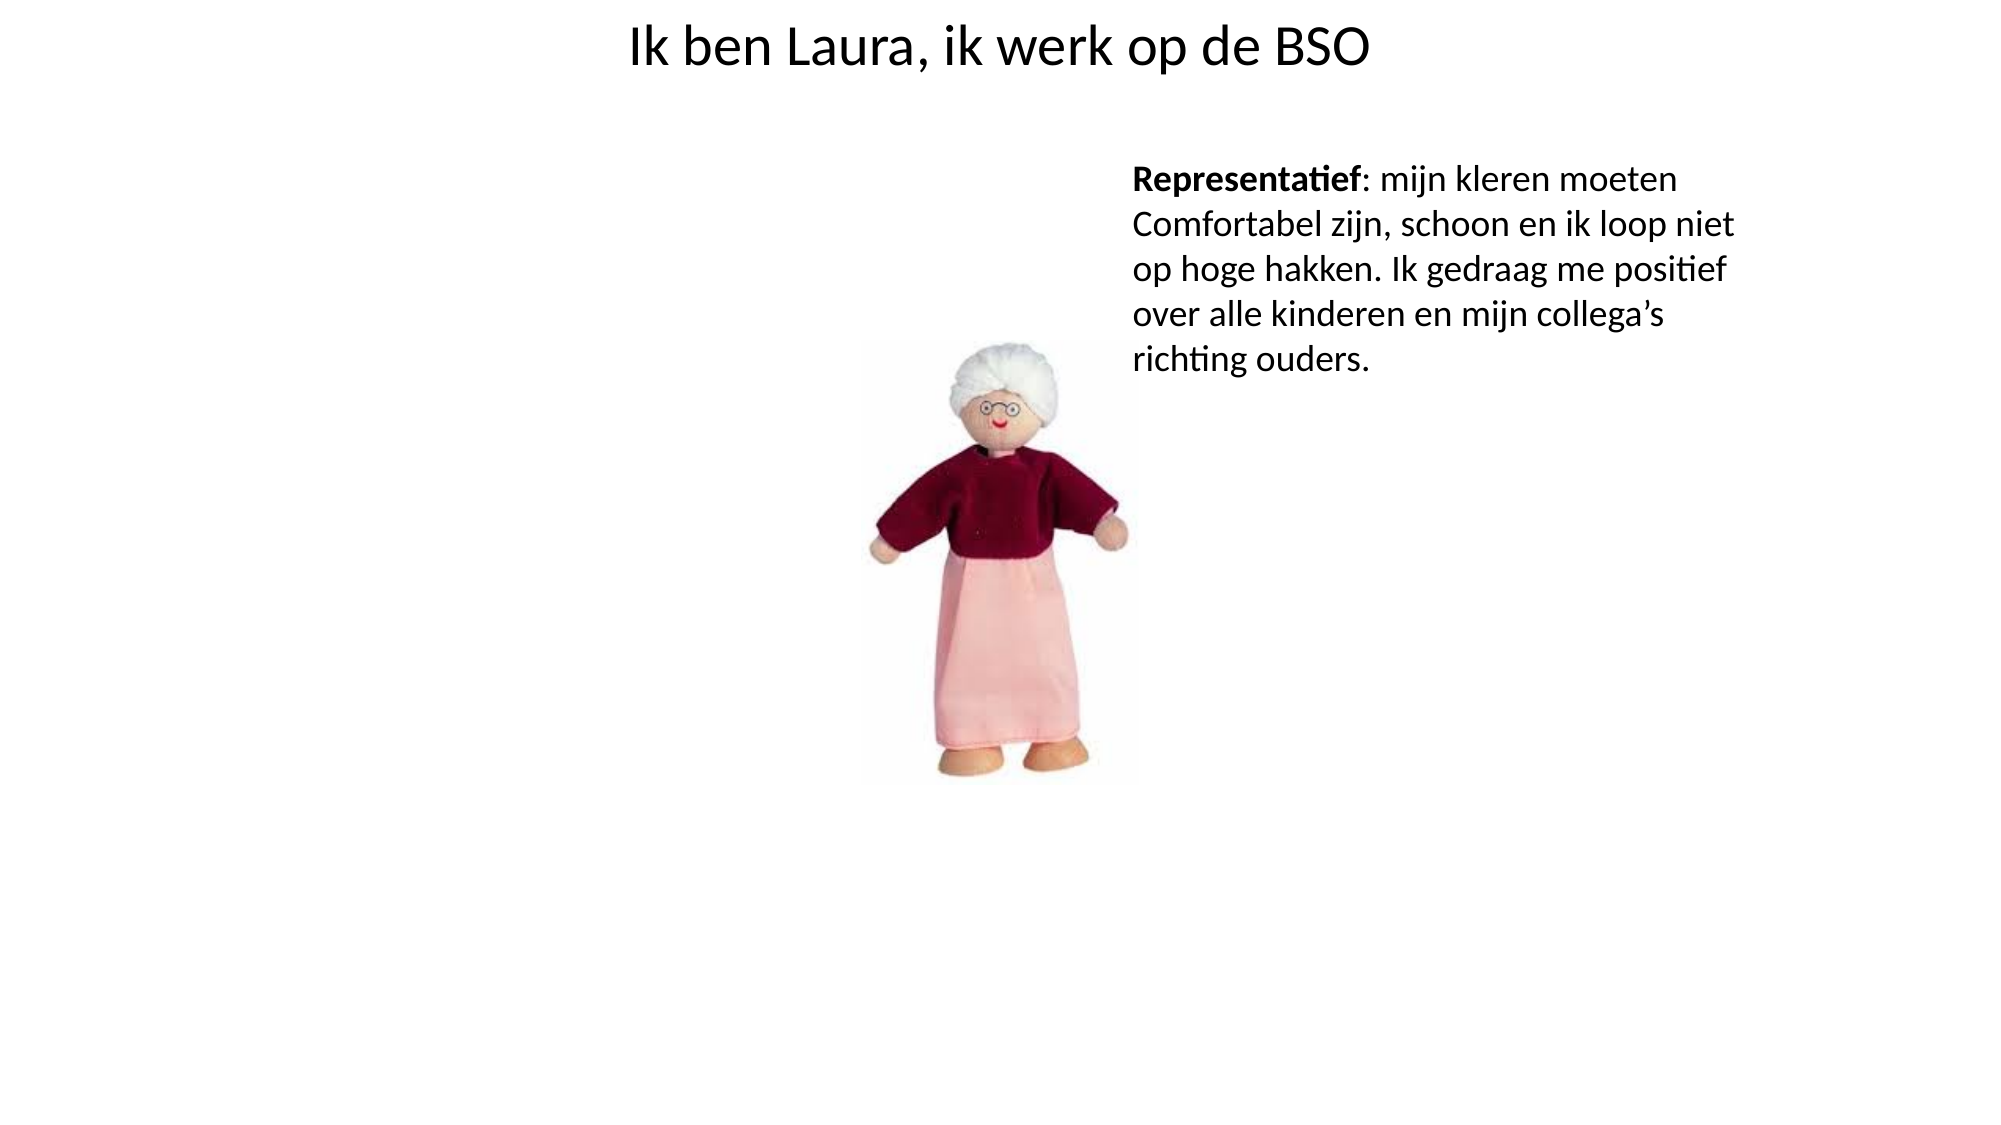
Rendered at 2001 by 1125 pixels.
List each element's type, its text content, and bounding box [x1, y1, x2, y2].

picture [861, 340, 1139, 785]
text_box Representatief: mijn kleren moeten Comfortabel zijn, schoon en ik loop niet op hoge hakken. Ik gedraag me positief over alle kinderen en mijn collega’s richting ouders. [1117, 146, 1785, 387]
text_box Ik ben Laura, ik werk op de BSO [613, 0, 1387, 85]
